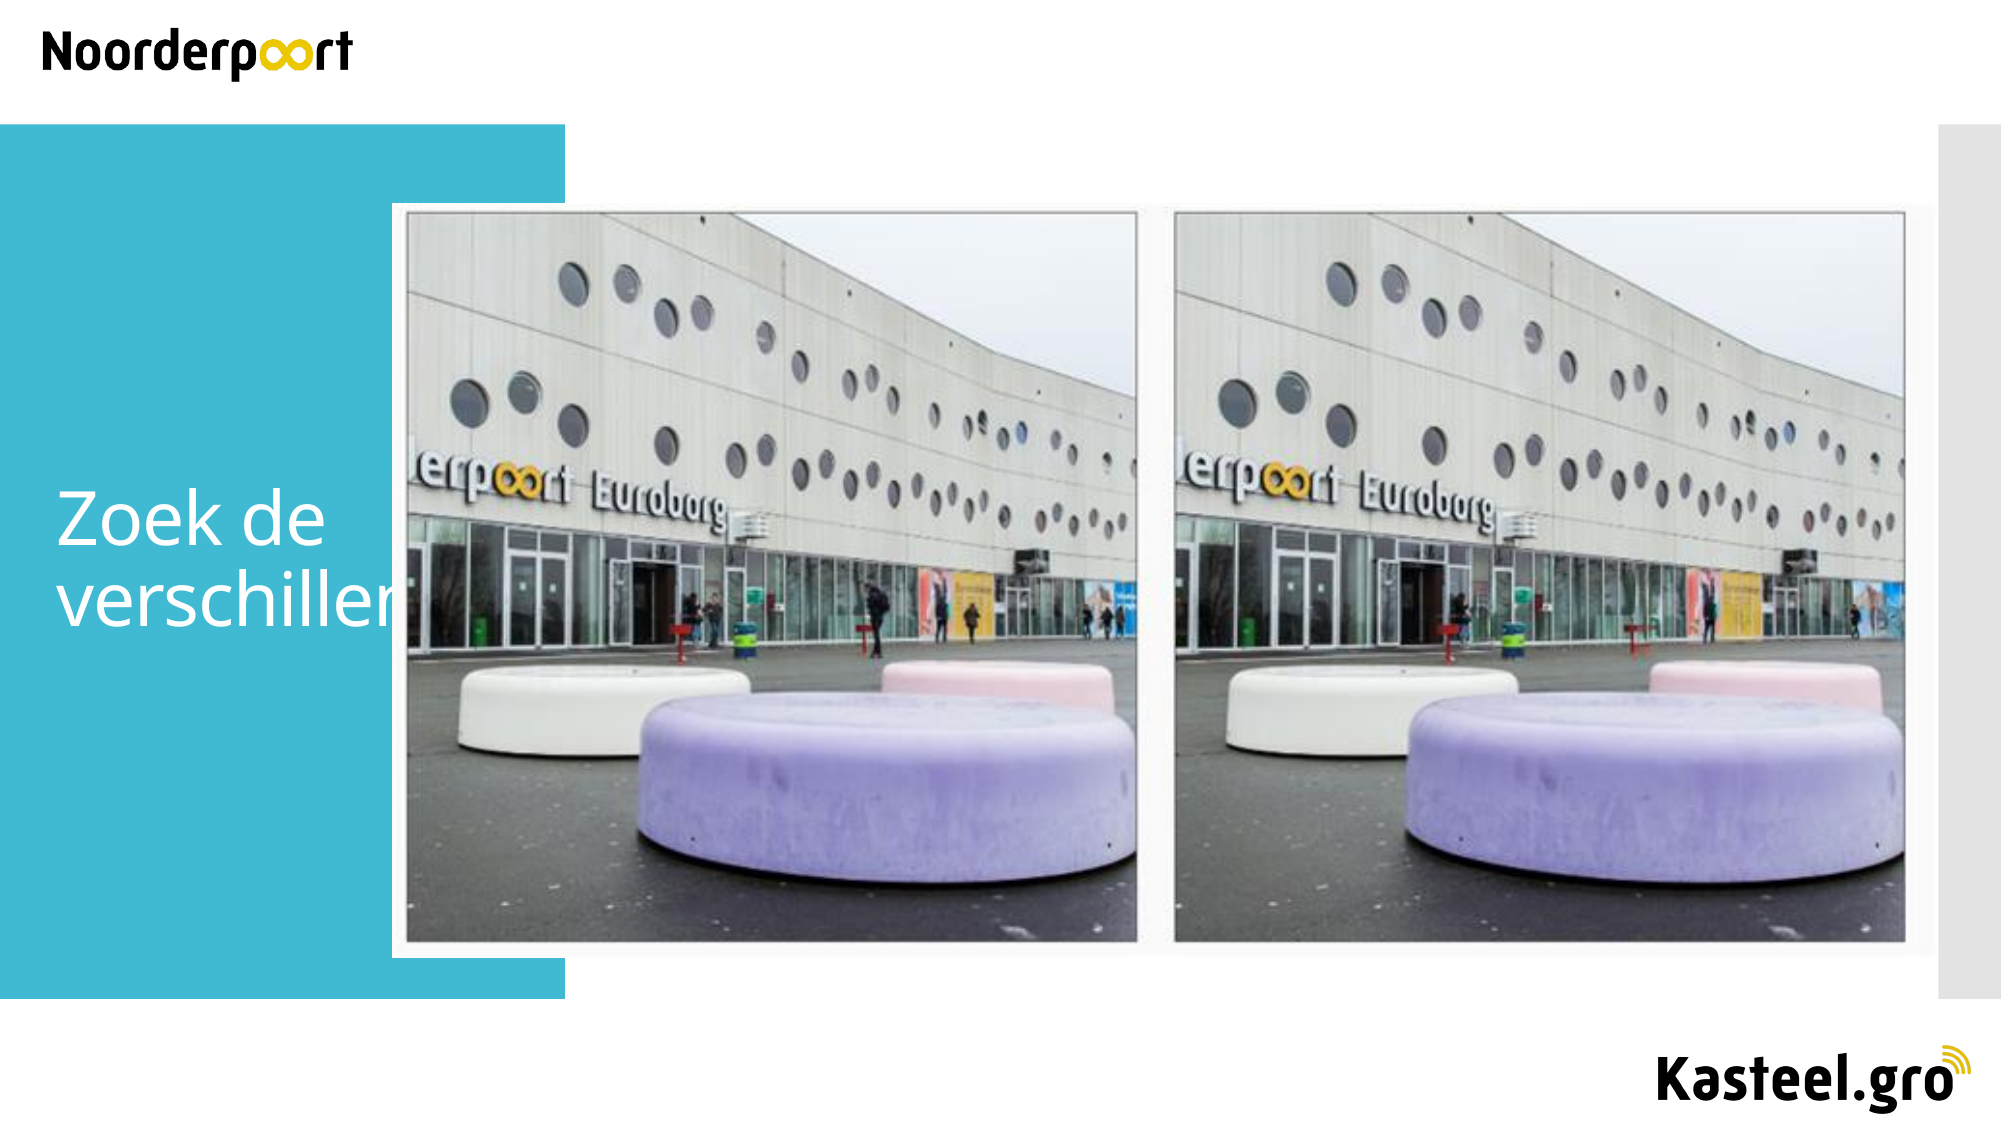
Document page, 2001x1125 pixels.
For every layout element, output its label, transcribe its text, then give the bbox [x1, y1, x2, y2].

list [391, 203, 1937, 959]
title Zoek de verschillen [41, 184, 525, 940]
picture [41, 26, 354, 83]
picture [1657, 1045, 1971, 1114]
